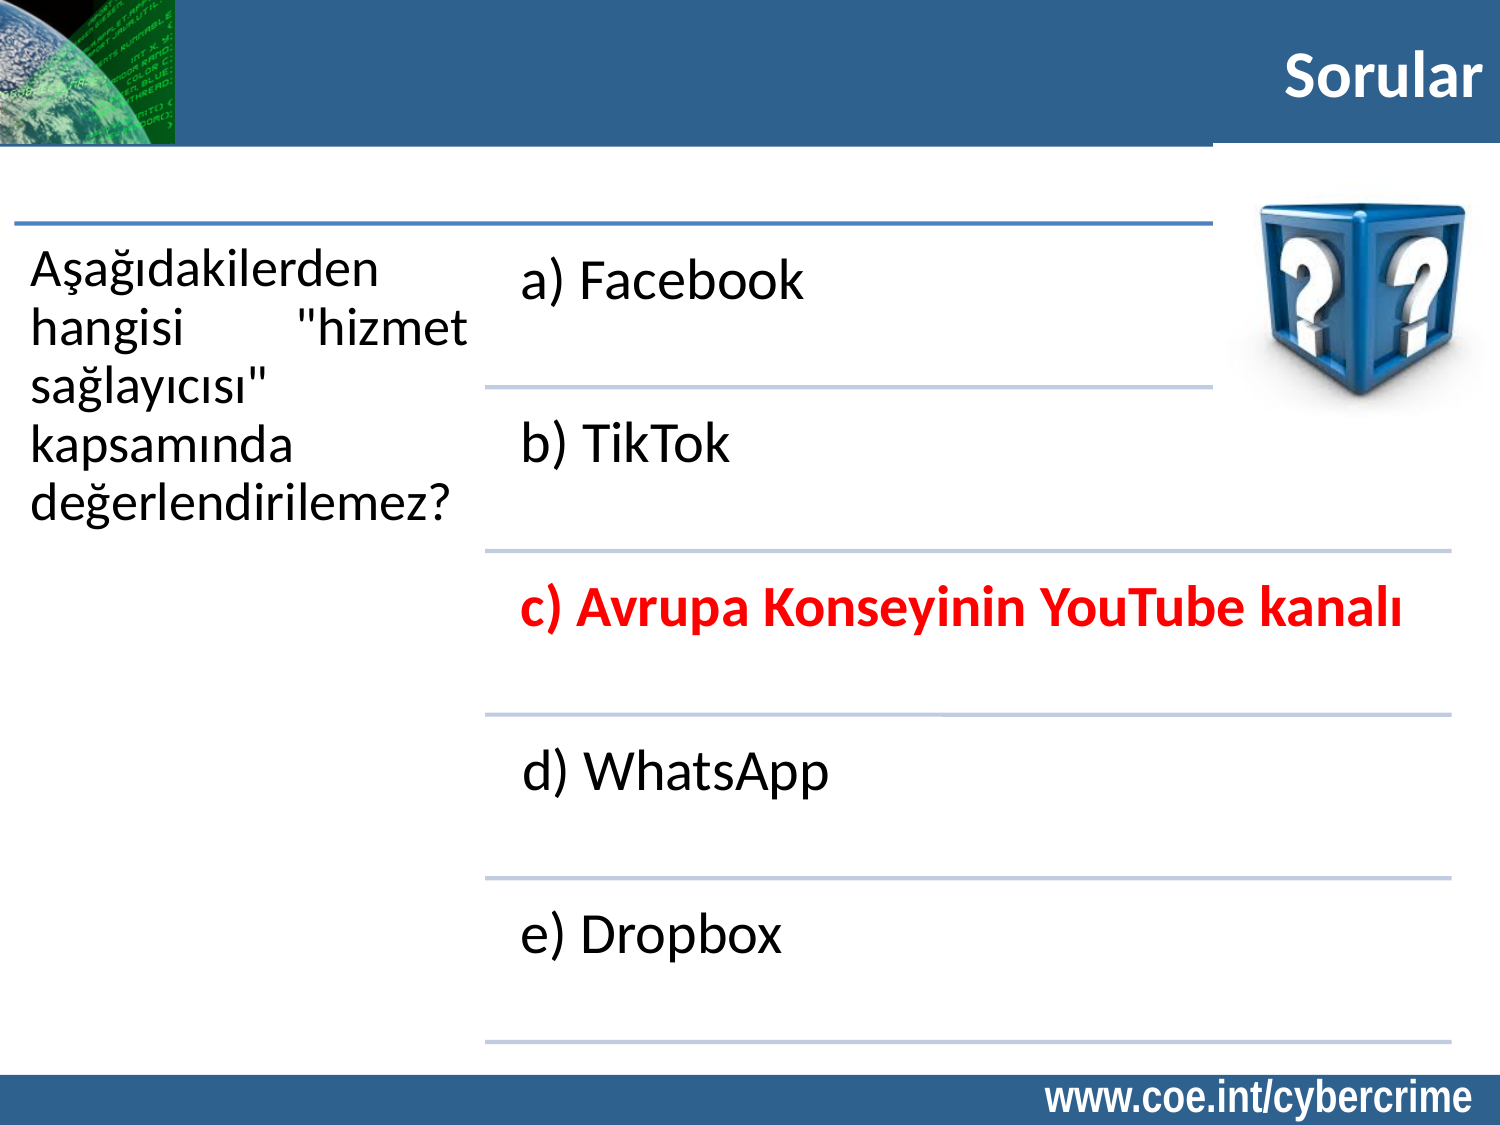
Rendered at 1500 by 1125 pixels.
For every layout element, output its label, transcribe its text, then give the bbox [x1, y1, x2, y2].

text_box [0, 1073, 1030, 1125]
picture [1212, 142, 1500, 434]
text_box Sorular [177, 0, 1500, 149]
text_box www.coe.int/cybercrime [1030, 1059, 1500, 1125]
picture [0, 0, 175, 144]
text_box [14, 222, 1454, 1053]
